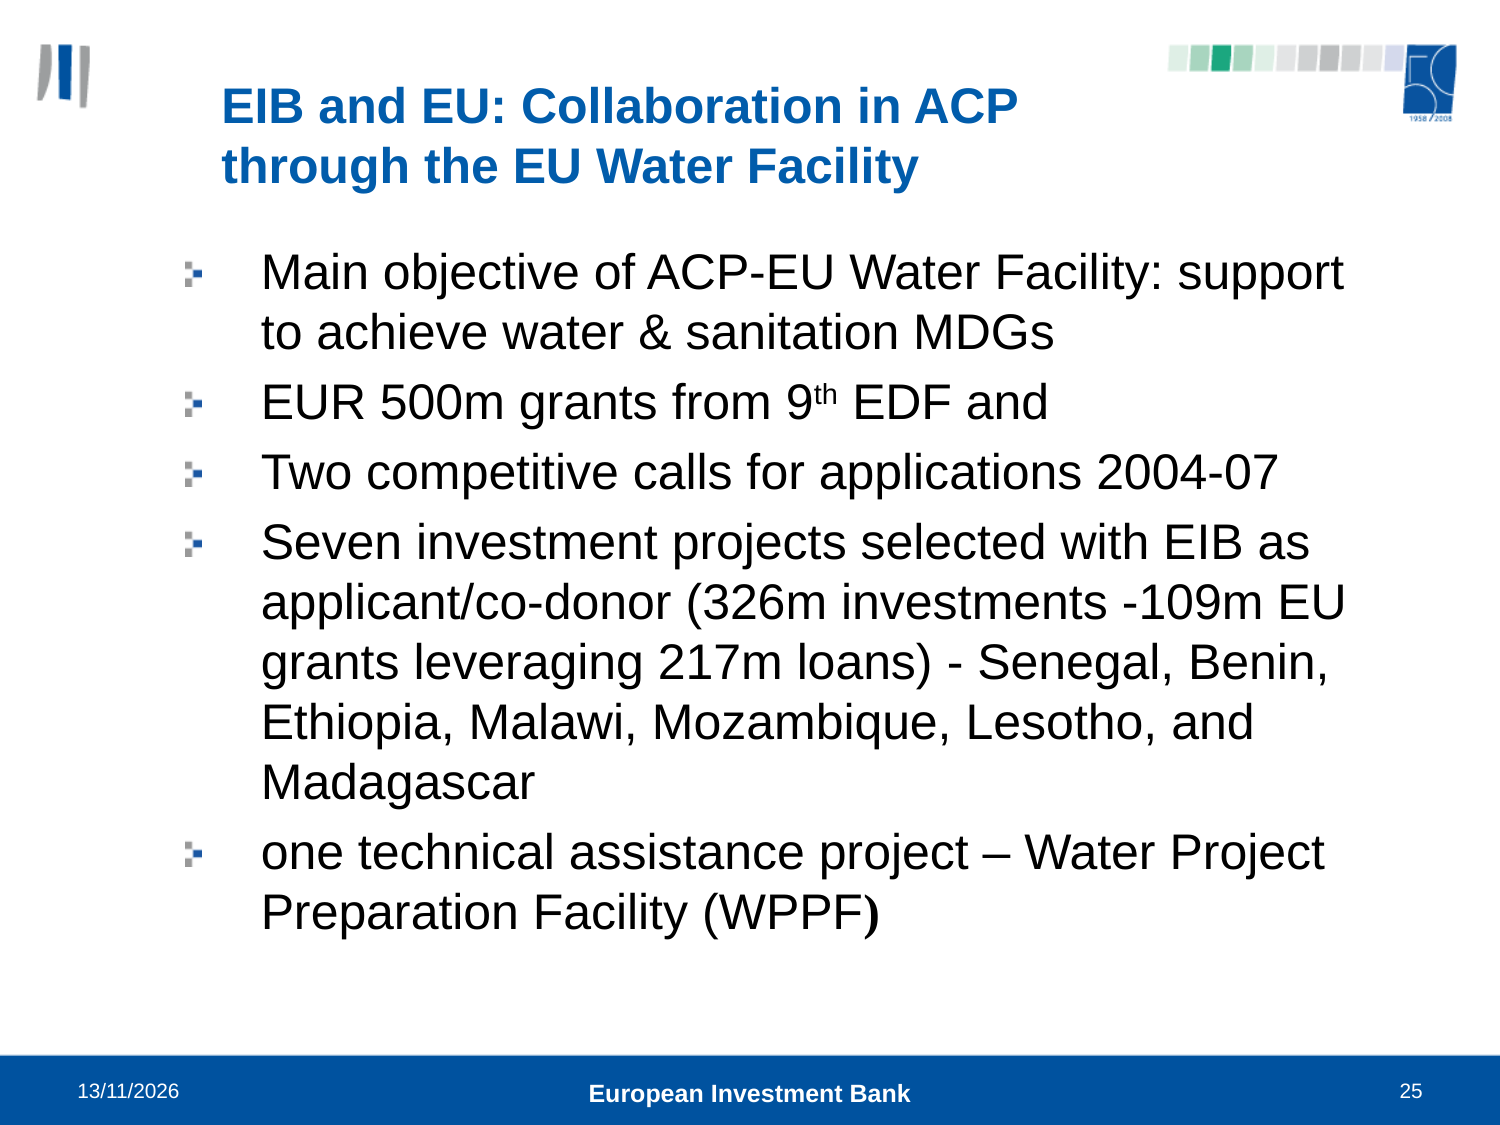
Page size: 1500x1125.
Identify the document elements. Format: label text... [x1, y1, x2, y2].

slide_number 25 [1274, 1070, 1438, 1125]
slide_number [62, 1070, 226, 1125]
title EIB and EU: Collaboration in ACP through the EU Water Facility [206, 66, 1140, 209]
text_box Main objective of ACP-EU Water Facility: support to achieve water & sanitation MDGs EUR 500m grants from 9th EDF and Two competitive calls for applications 2004-07 Seven investment projects selected with EIB as applicant/co-donor (326m investments -109m EU grants leveraging 217m loans) - Senegal, Benin, Ethiopia, Malawi, Mozambique, Lesotho, and Madagascar one technical assistance project – Water Project Preparation Facility (WPPF) [171, 231, 1376, 999]
picture [0, 0, 1500, 1125]
footer European Investment Bank [229, 1070, 1271, 1125]
